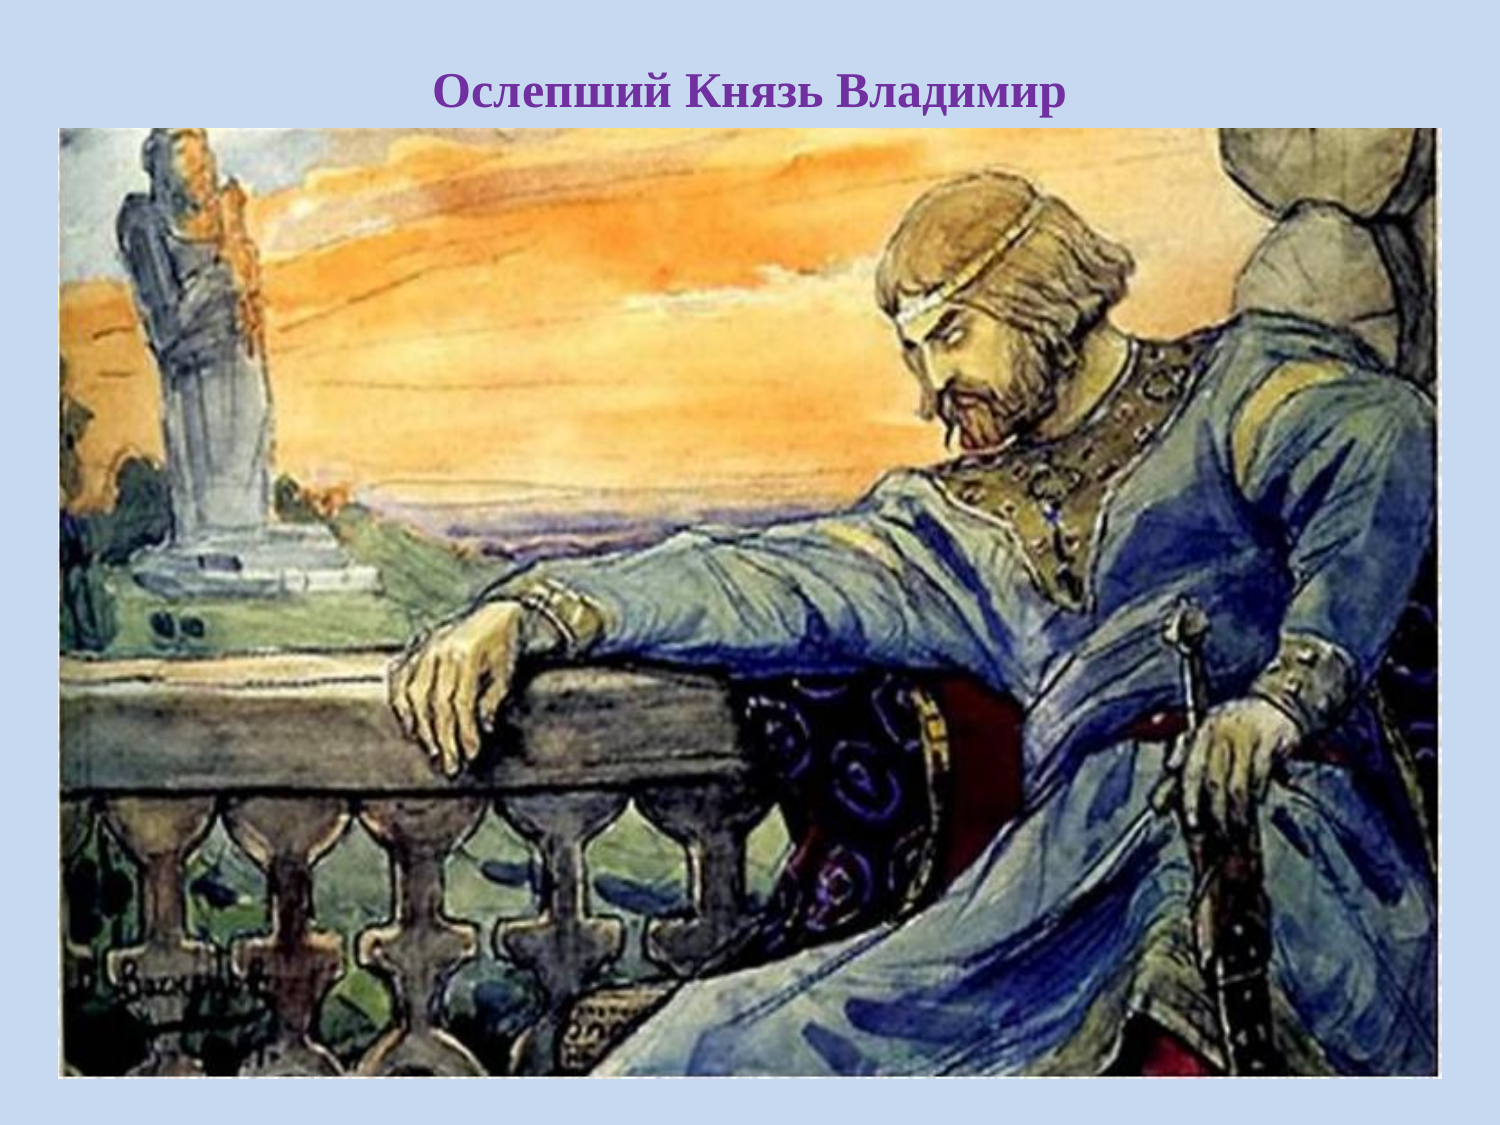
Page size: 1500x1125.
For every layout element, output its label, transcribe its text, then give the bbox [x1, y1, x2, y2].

title Ослепший Князь Владимир [75, 45, 1425, 127]
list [58, 128, 1442, 1079]
